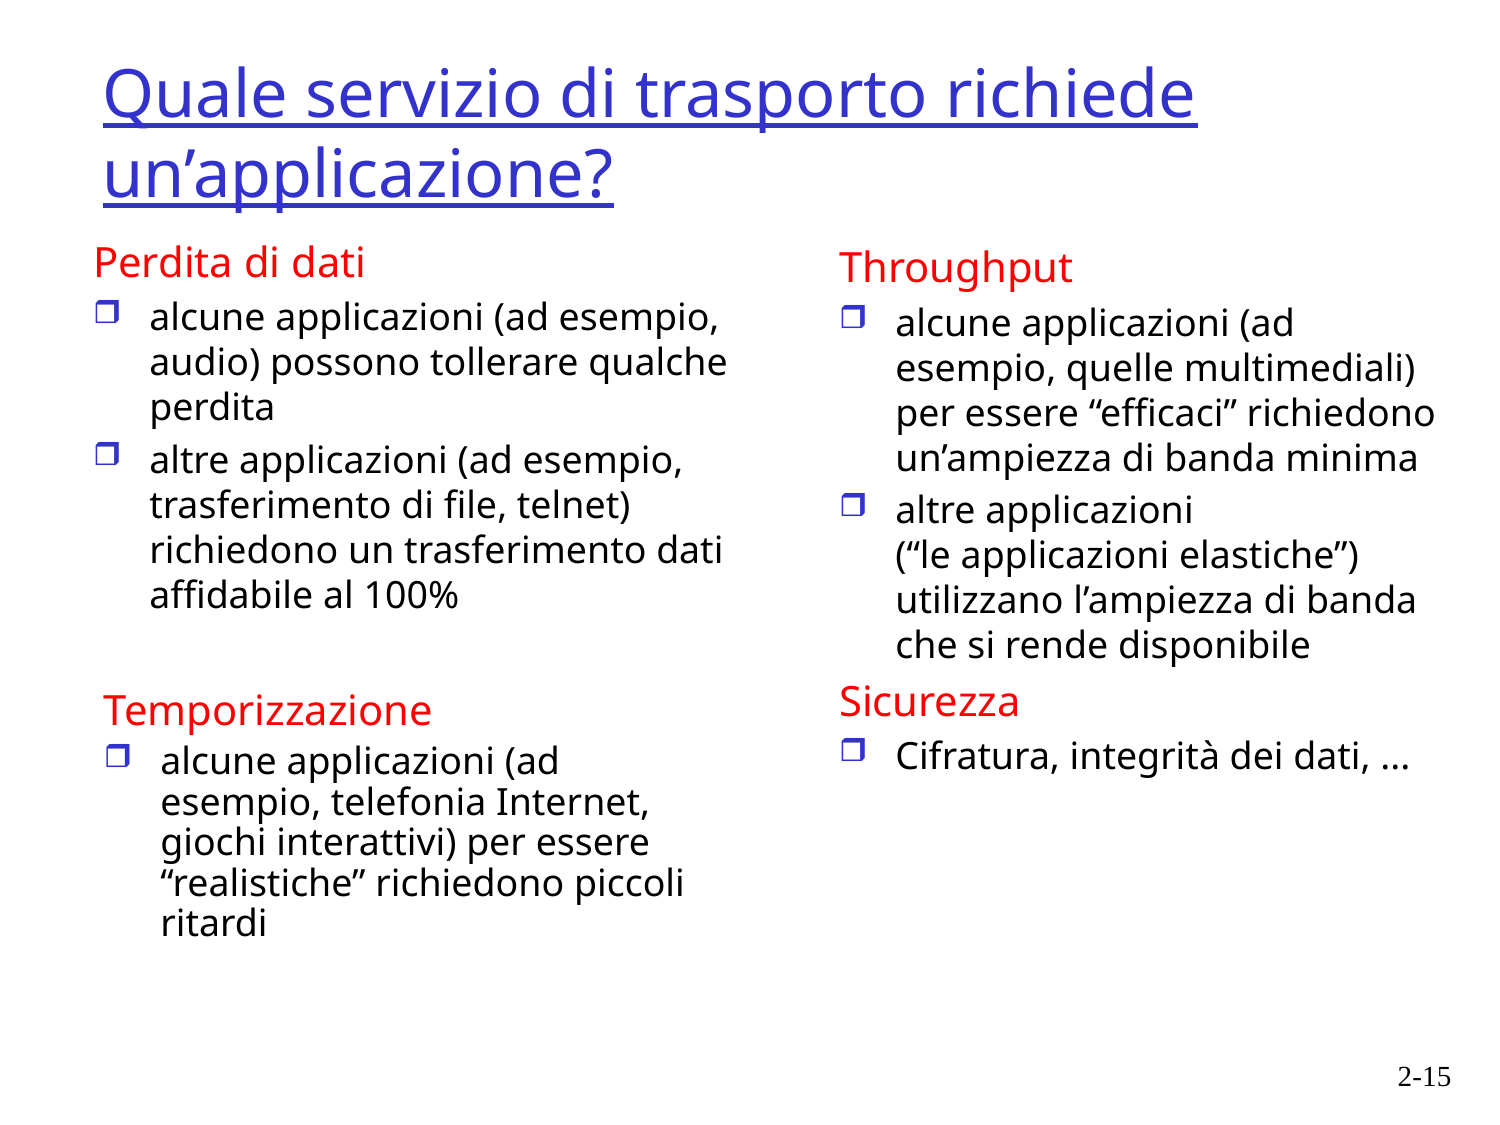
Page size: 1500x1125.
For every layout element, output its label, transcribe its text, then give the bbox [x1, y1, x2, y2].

list Perdita di dati alcune applicazioni (ad esempio, audio) possono tollerare qualche perdita altre applicazioni (ad esempio, trasferimento di file, telnet) richiedono un trasferimento dati affidabile al 100% [77, 227, 787, 688]
slide_number 2-15 [1362, 1049, 1467, 1125]
list Temporizzazione alcune applicazioni (ad esempio, telefonia Internet, giochi interattivi) per essere “realistiche” richiedono piccoli ritardi [88, 681, 715, 1084]
title Quale servizio di trasporto richiede un’applicazione? [87, 37, 1451, 226]
text_box Throughput alcune applicazioni (ad esempio, quelle multimediali) per essere “efficaci” richiedono un’ampiezza di banda minima altre applicazioni (“le applicazioni elastiche”) utilizzano l’ampiezza di banda che si rende disponibile Sicurezza Cifratura, integrità dei dati, ... [824, 233, 1462, 834]
